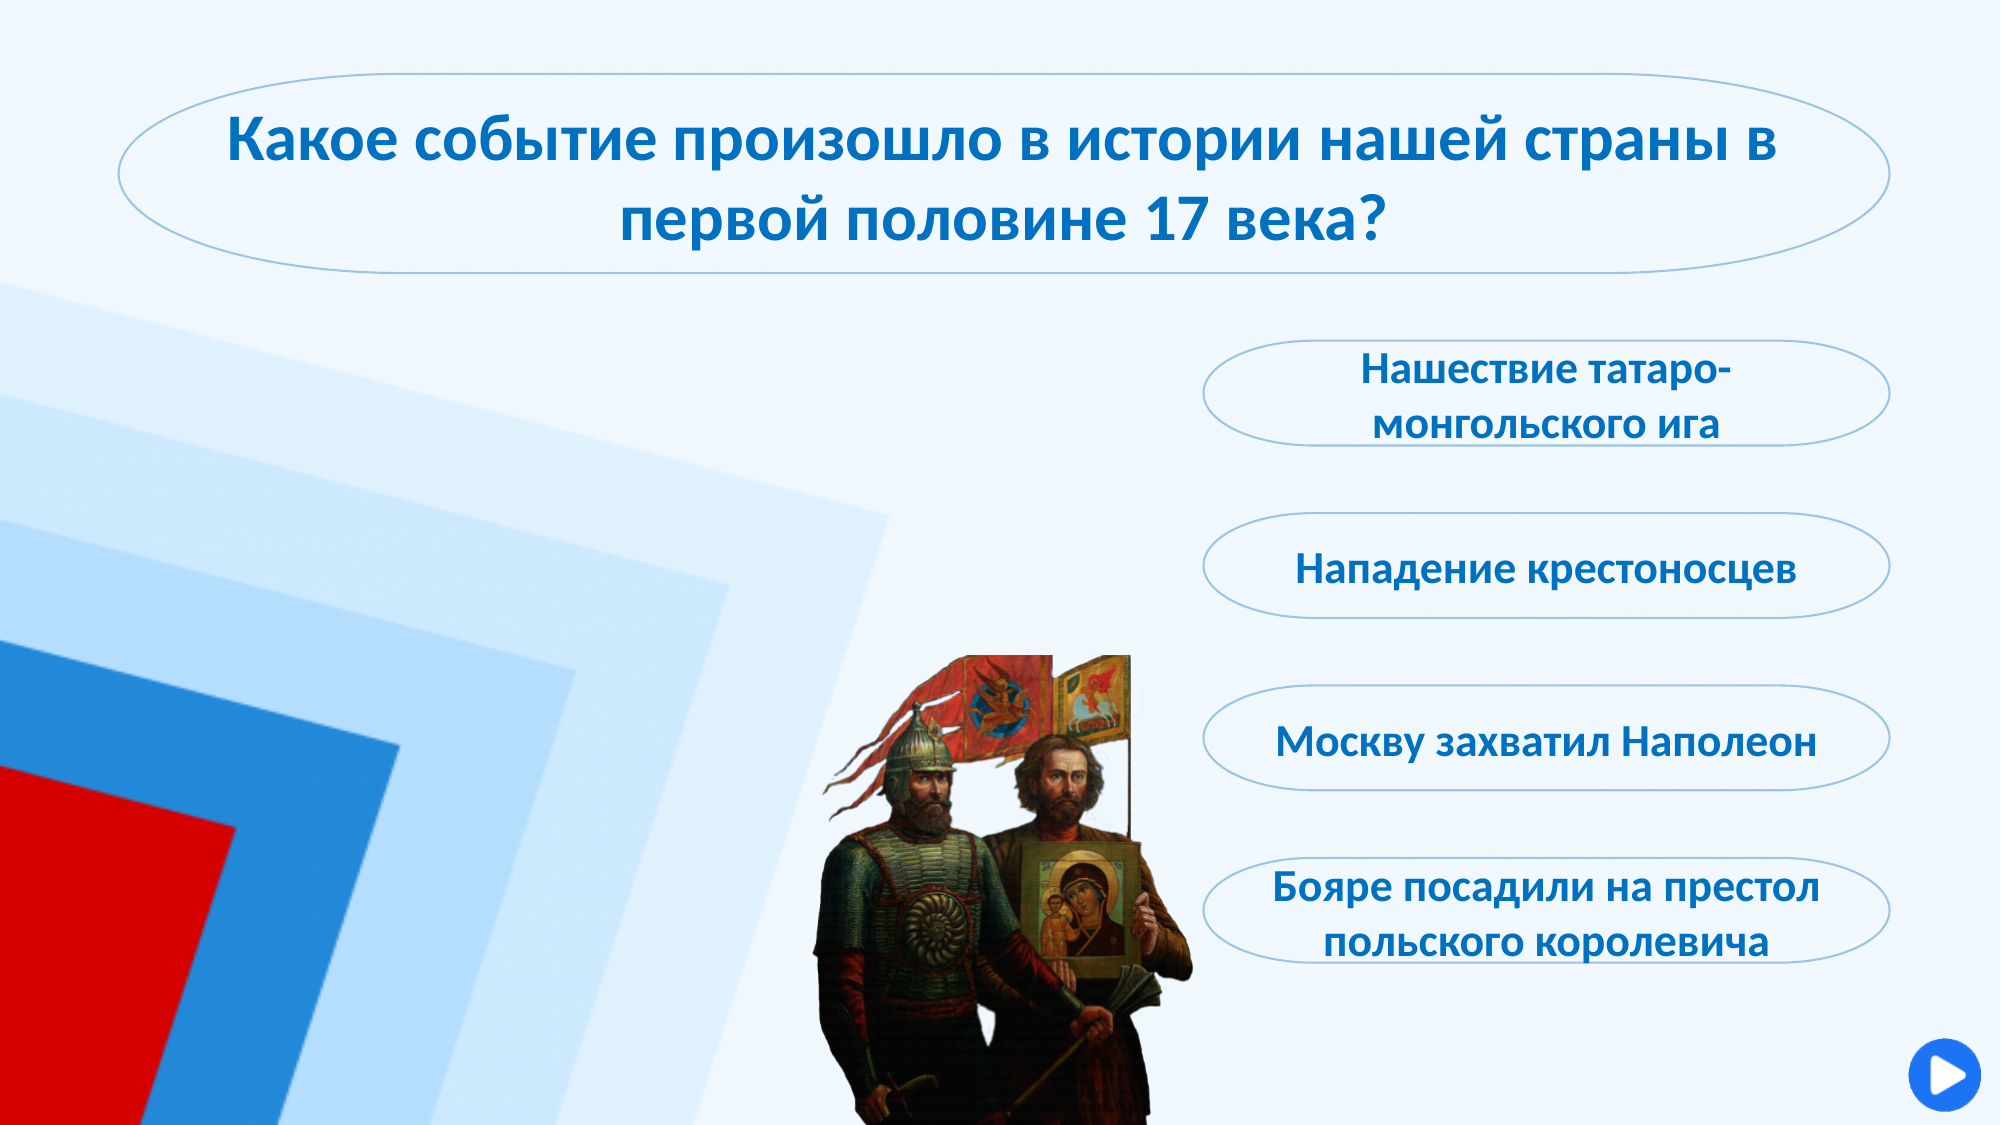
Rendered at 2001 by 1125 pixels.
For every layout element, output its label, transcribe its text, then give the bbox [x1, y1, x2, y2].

picture [0, 0, 2001, 1125]
text_box Нашествие татаро-монгольского ига [1202, 339, 1891, 447]
text_box Москву захватил Наполеон [1202, 684, 1891, 792]
text_box Бояре посадили на престол польского королевича [1202, 856, 1891, 964]
text_box Нападение крестоносцев [1202, 512, 1891, 619]
text_box Какое событие произошло в истории нашей страны в первой половине 17 века? [117, 72, 1891, 275]
